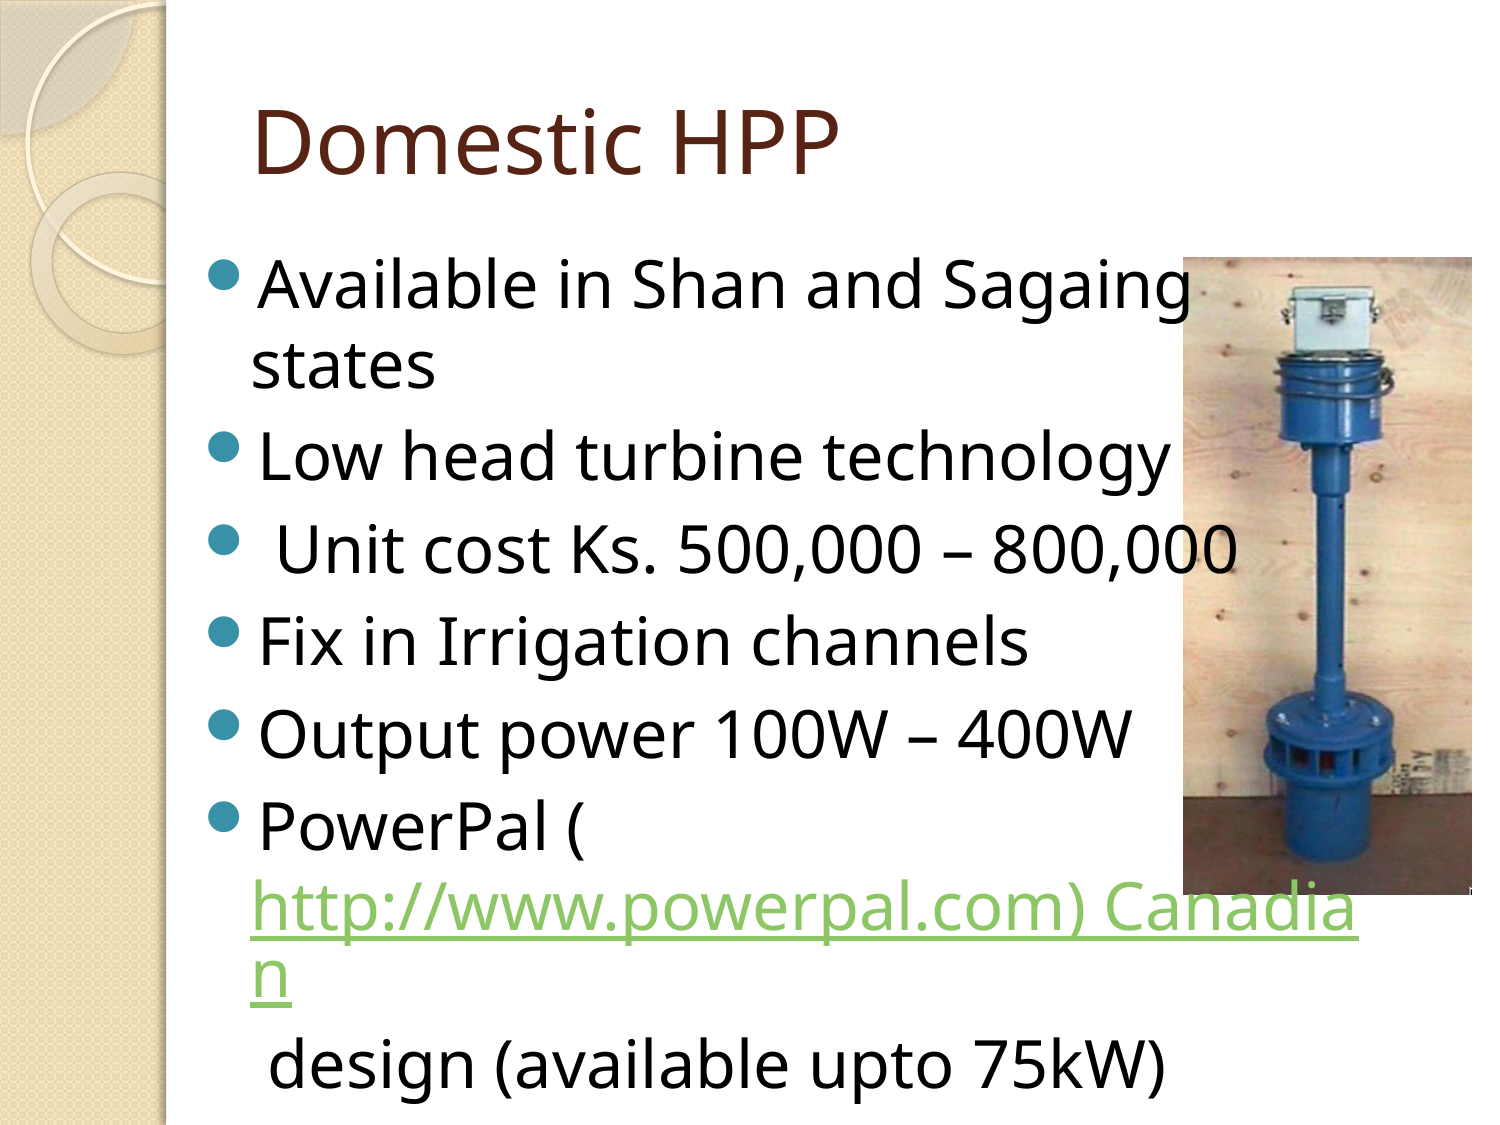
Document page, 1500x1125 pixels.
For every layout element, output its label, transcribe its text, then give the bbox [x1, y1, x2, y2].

title Domestic HPP [235, 45, 1466, 233]
picture [1183, 257, 1473, 895]
list Available in Shan and Sagaing states Low head turbine technology Unit cost Ks. 500,000 – 800,000 Fix in Irrigation channels Output power 100W – 400W PowerPal (http://www.powerpal.com) Canadian design (available upto 75kW) [175, 234, 1406, 1022]
